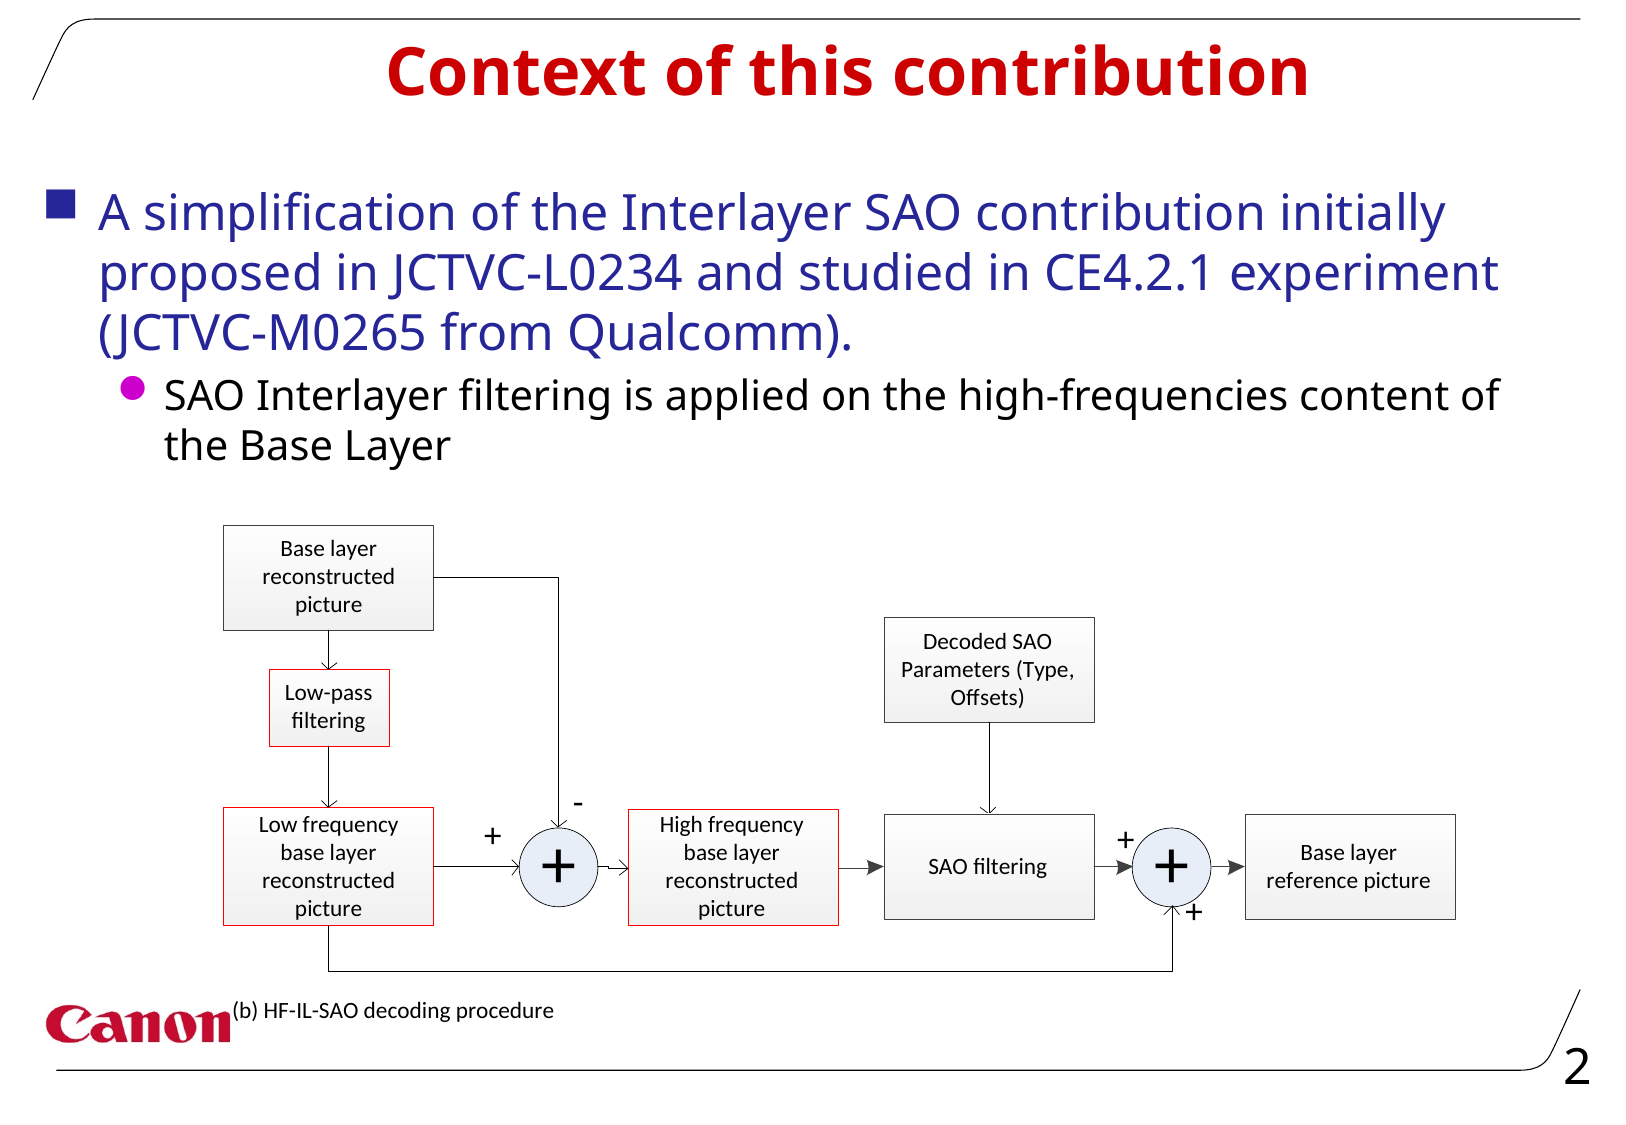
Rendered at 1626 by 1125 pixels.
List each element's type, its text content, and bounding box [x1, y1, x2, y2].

slide_number 2 [1509, 1034, 1593, 1103]
picture [44, 1004, 150, 1043]
list A simplification of the Interlayer SAO contribution initially proposed in JCTVC-L0234 and studied in CE4.2.1 experiment (JCTVC-M0265 from Qualcomm). SAO Interlayer filtering is applied on the high-frequencies content of the Base Layer [27, 172, 1585, 1004]
title Context of this contribution [151, 19, 1546, 119]
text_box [150, 467, 1511, 1095]
